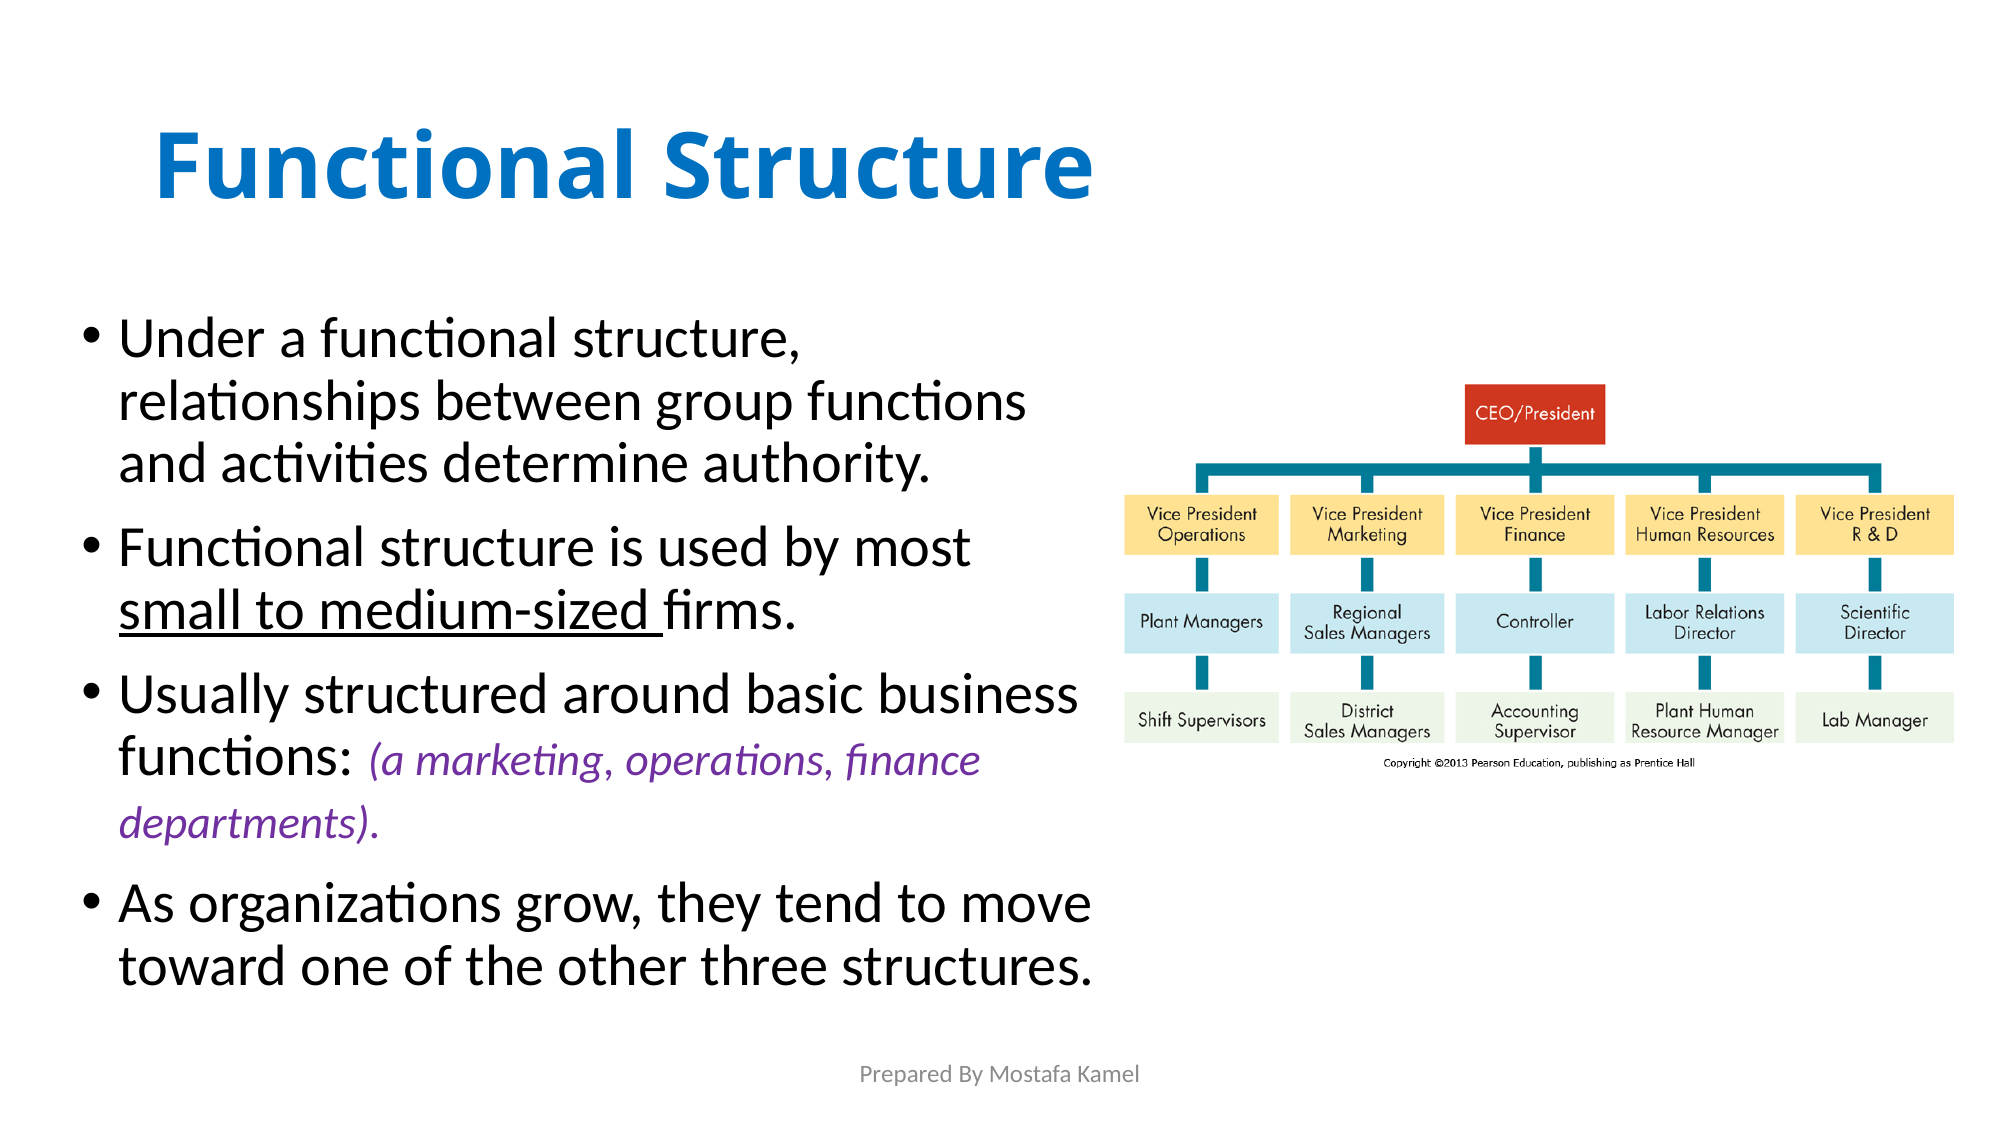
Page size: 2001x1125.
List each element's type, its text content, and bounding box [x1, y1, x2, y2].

title Functional Structure [137, 59, 1863, 278]
footer Prepared By Mostafa Kamel [662, 1042, 1338, 1103]
picture [1124, 384, 1954, 776]
list Under a functional structure, relationships between group functions and activities determine authority. Functional structure is used by most small to medium-sized firms. Usually structured around basic business functions: (a marketing, operations, finance departments). As organizations grow, they tend to move toward one of the other three structures. [66, 299, 1125, 1014]
